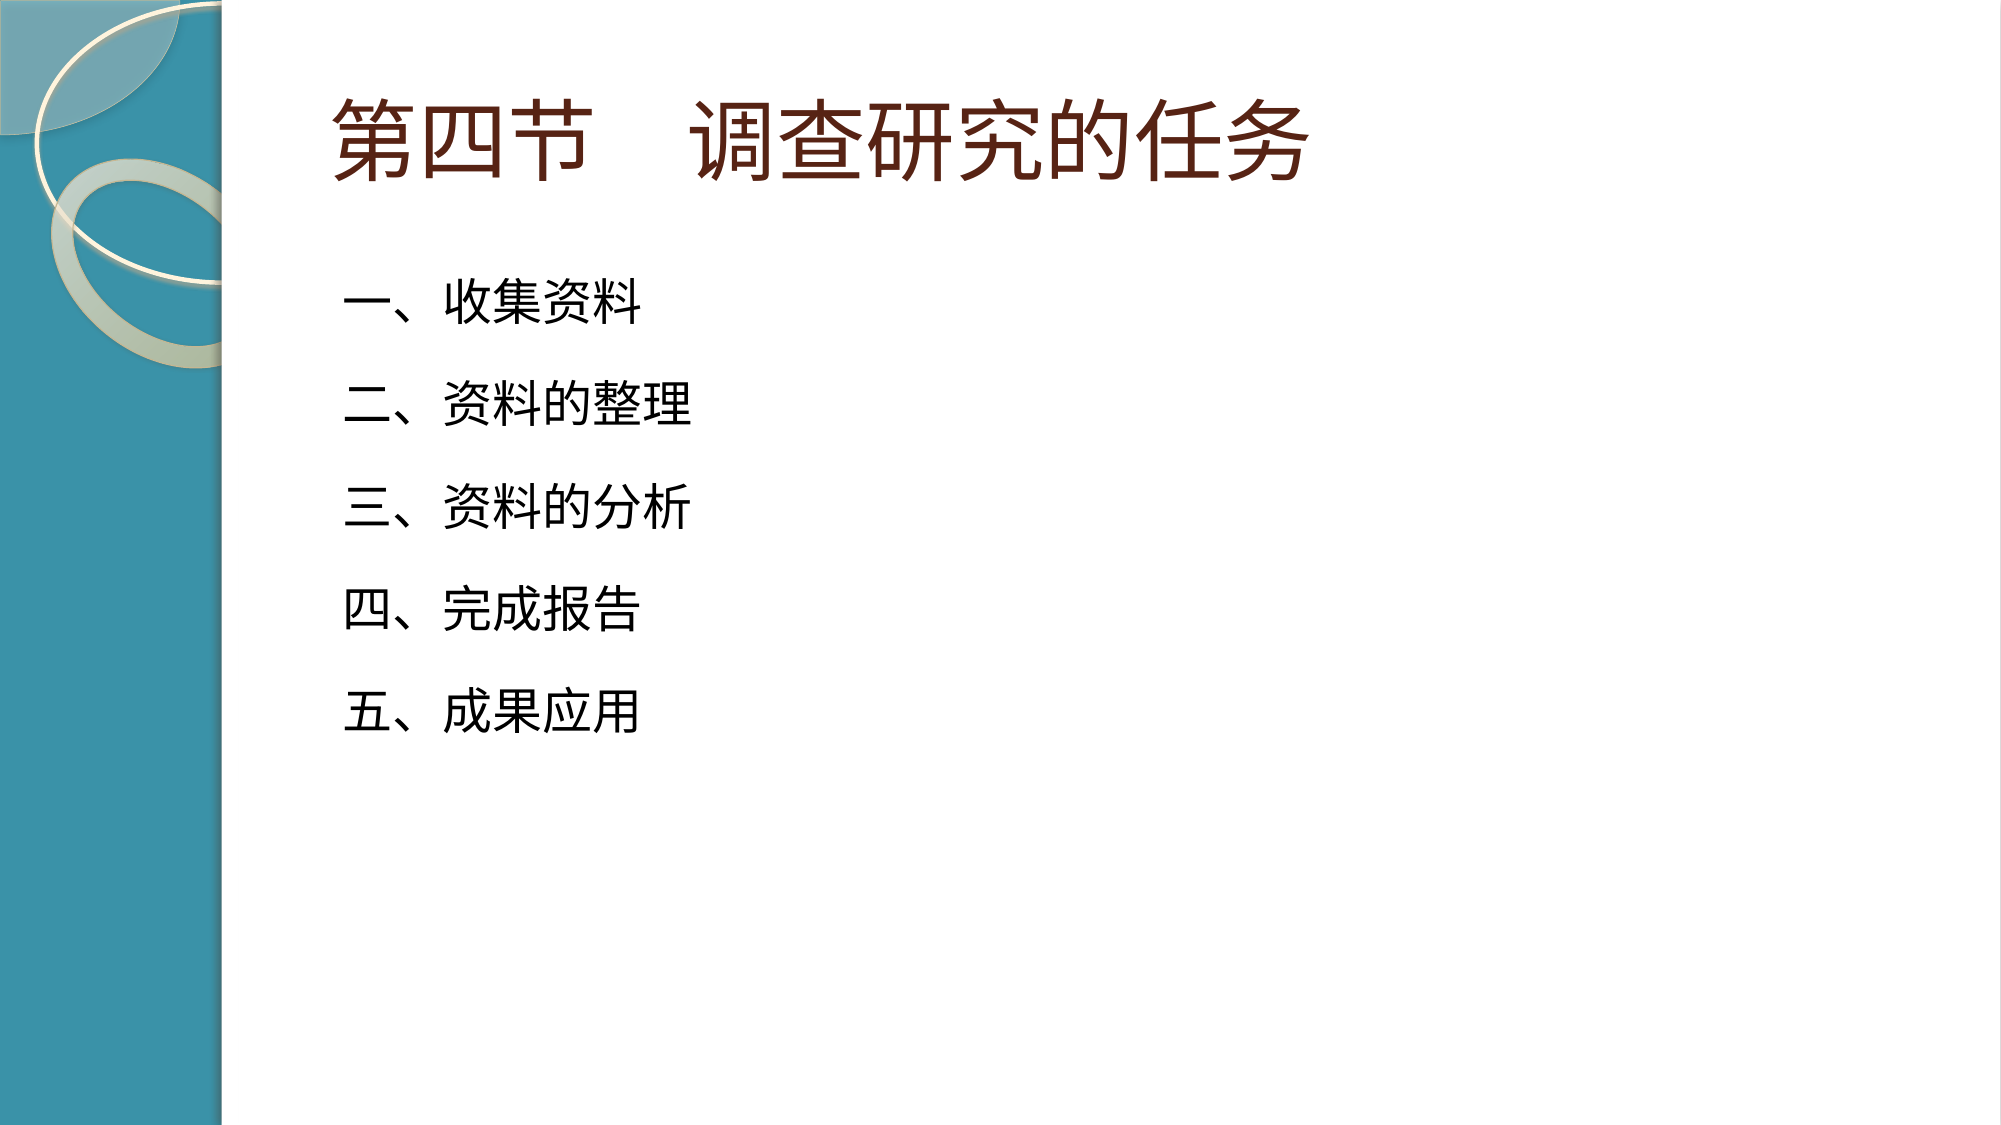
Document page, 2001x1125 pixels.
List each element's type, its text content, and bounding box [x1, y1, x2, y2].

title 第四节 调查研究的任务 [313, 45, 1954, 232]
list 一、收集资料 二、资料的整理 三、资料的分析 四、完成报告 五、成果应用 [313, 232, 1954, 1021]
